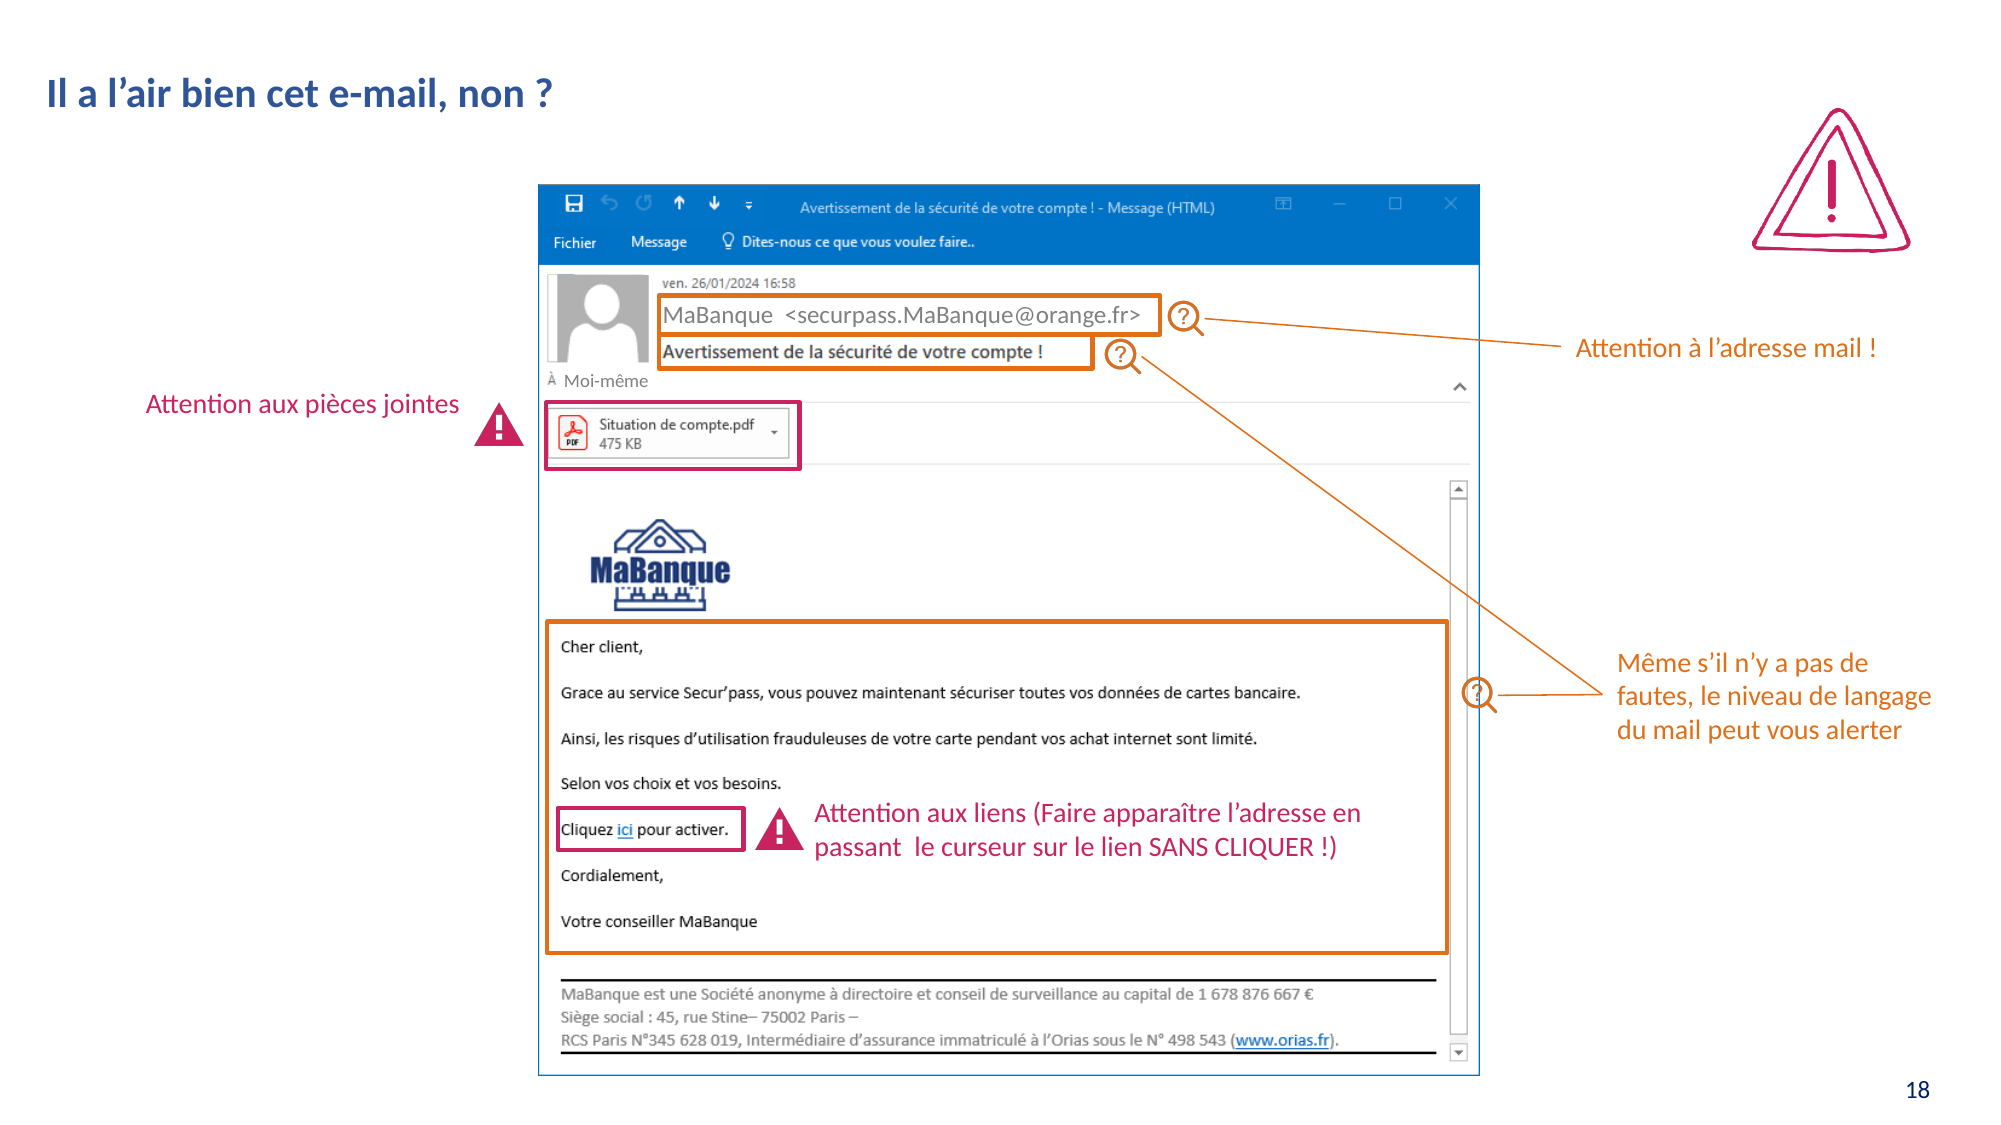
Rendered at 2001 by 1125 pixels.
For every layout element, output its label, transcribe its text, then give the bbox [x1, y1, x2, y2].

text_box Même s’il n’y a pas de fautes, le niveau de langage du mail peut vous alerter [1602, 636, 1955, 753]
text_box Attention à l’adresse mail ! [1564, 322, 1969, 371]
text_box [538, 184, 1480, 1076]
picture [1104, 337, 1142, 376]
picture [1460, 696, 1499, 714]
picture [1167, 299, 1205, 338]
text_box Attention aux pièces jointes [131, 377, 533, 427]
picture [474, 399, 524, 449]
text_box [1141, 356, 1603, 696]
picture [1749, 98, 1913, 262]
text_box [1204, 318, 1562, 348]
title Il a l’air bien cet e-mail, non ? [31, 0, 1832, 185]
picture [754, 804, 804, 854]
